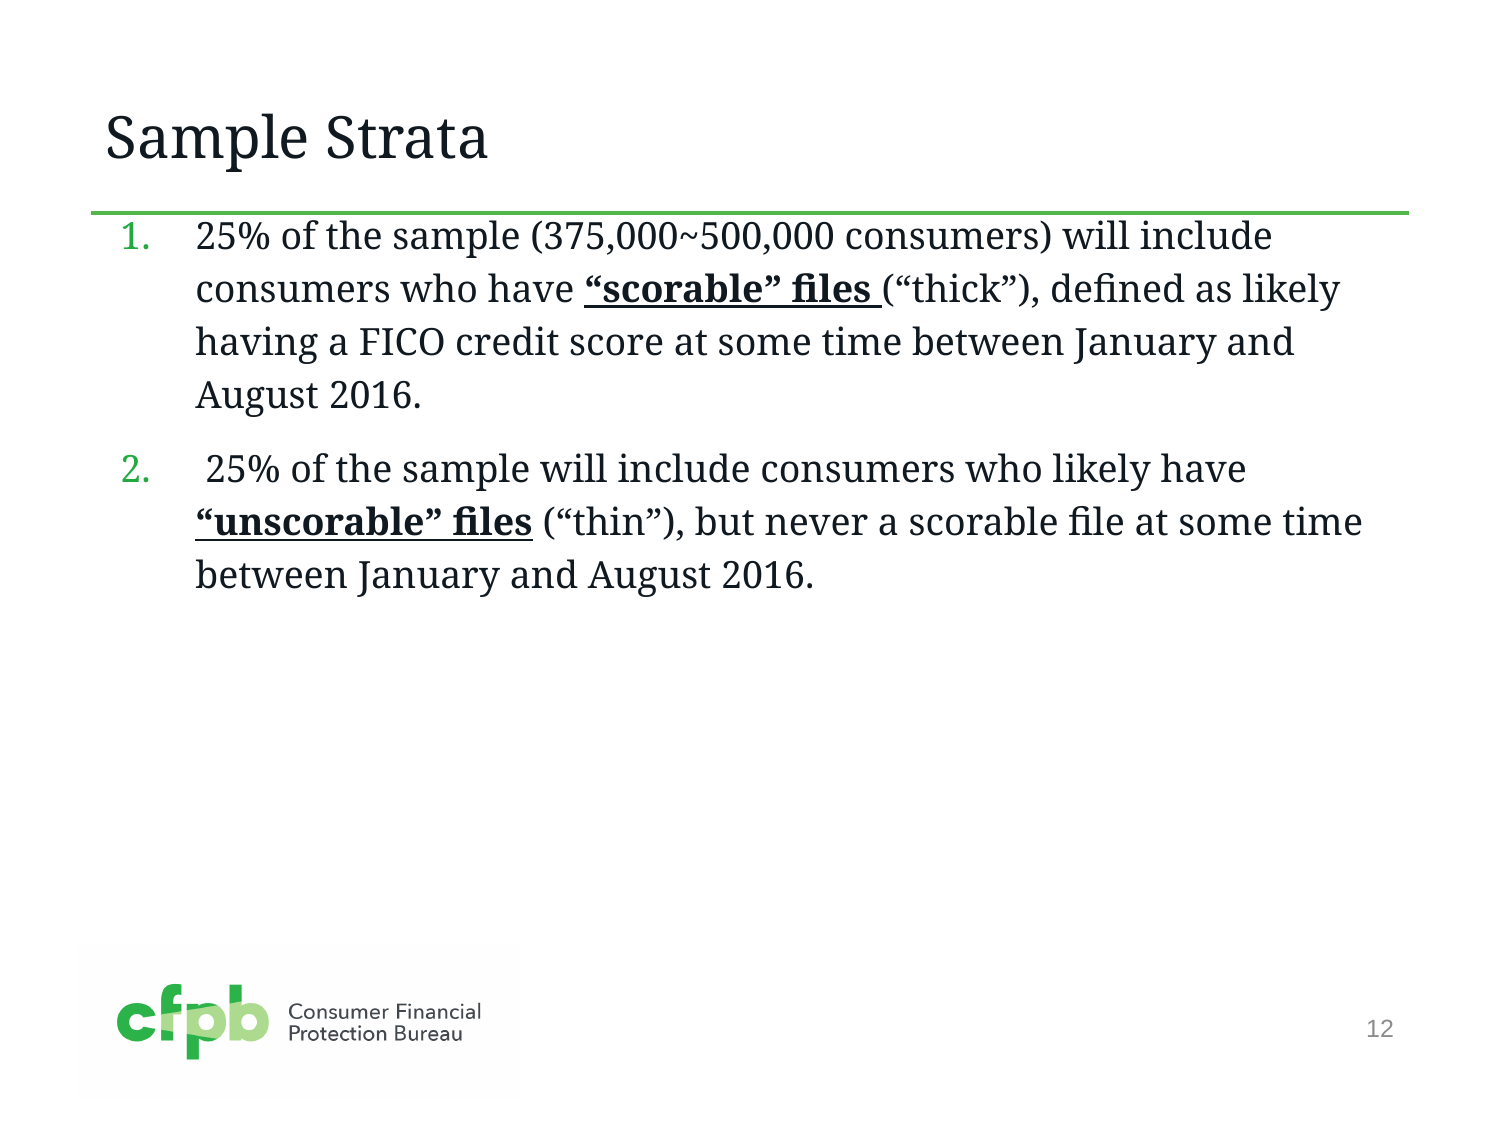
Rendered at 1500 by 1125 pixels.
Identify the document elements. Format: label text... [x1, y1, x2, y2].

list 25% of the sample (375,000~500,000 consumers) will include consumers who have “scorable” files (“thick”), defined as likely having a FICO credit score at some time between January and August 2016. 25% of the sample will include consumers who likely have “unscorable” files (“thin”), but never a scorable file at some time between January and August 2016. [90, 196, 1410, 970]
picture [78, 945, 519, 1098]
slide_number 12 [1071, 997, 1410, 1058]
title Sample Strata [90, 74, 1410, 196]
